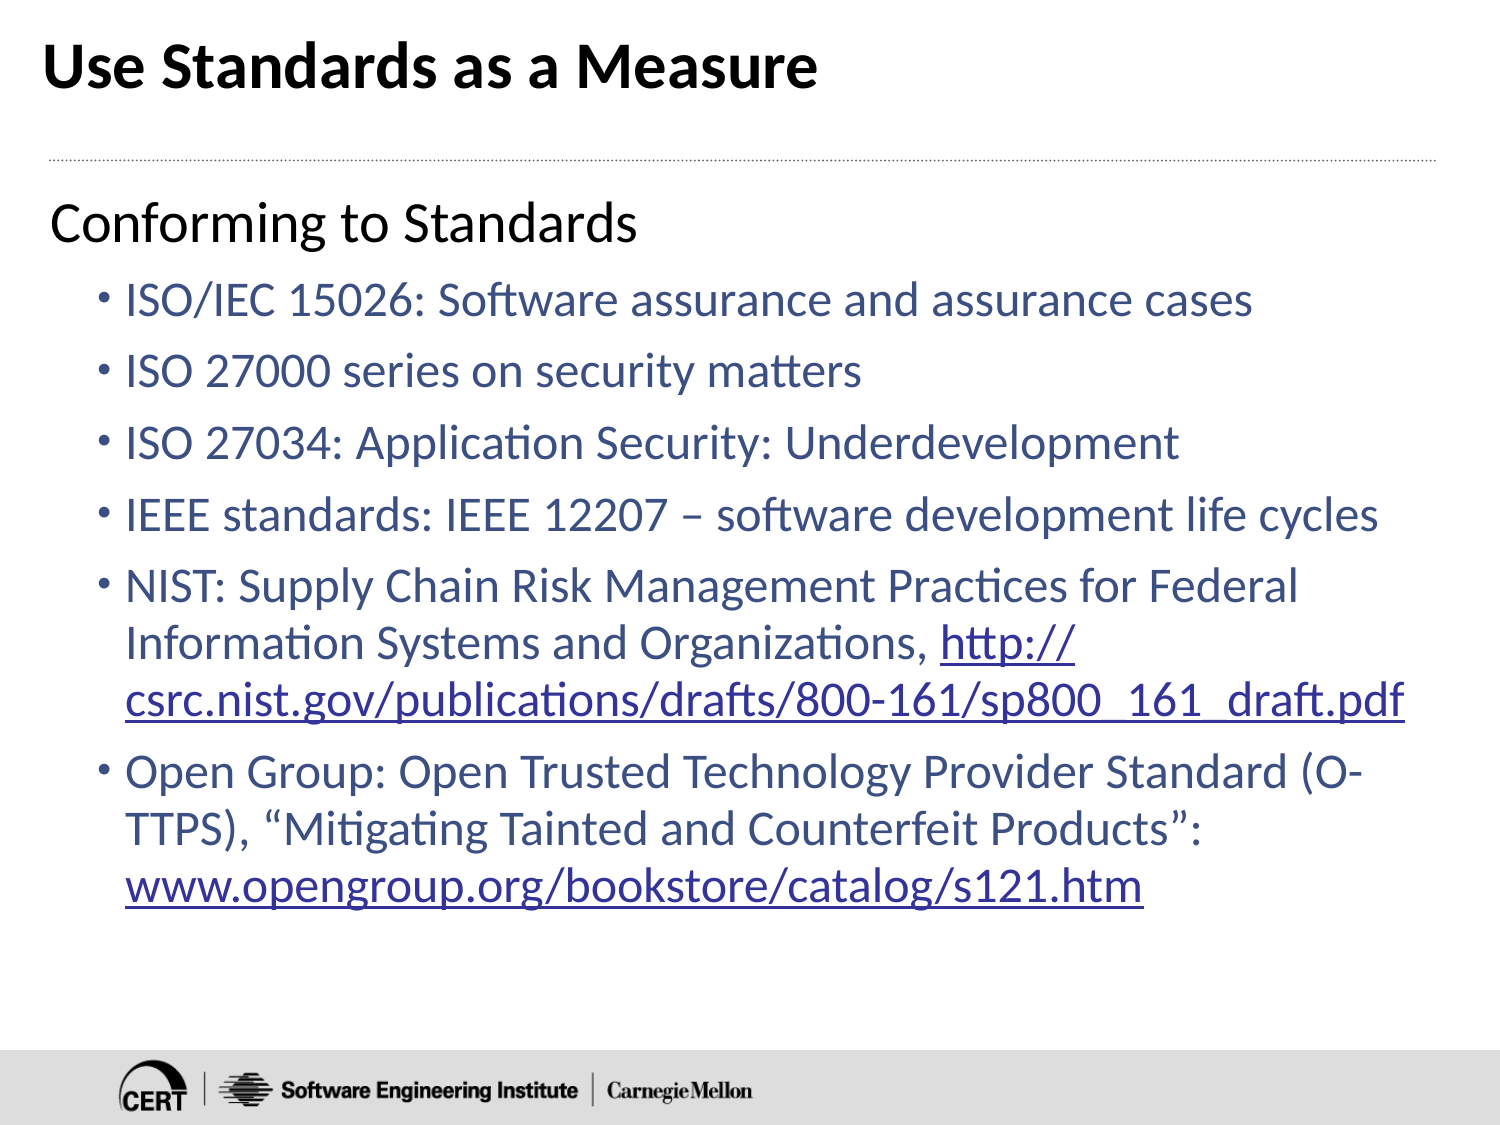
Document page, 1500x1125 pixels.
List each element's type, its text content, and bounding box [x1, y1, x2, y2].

picture [102, 1056, 765, 1117]
list Conforming to Standards ISO/IEC 15026: Software assurance and assurance cases ISO 27000 series on security matters ISO 27034: Application Security: Underdevelopment IEEE standards: IEEE 12207 – software development life cycles NIST: Supply Chain Risk Management Practices for Federal Information Systems and Organizations, http://csrc.nist.gov/publications/drafts/800-161/sp800_161_draft.pdf Open Group: Open Trusted Technology Provider Standard (O-TTPS), “Mitigating Tainted and Counterfeit Products”: www.opengroup.org/bookstore/catalog/s121.htm [49, 187, 1438, 1001]
title Use Standards as a Measure [42, 37, 1434, 155]
